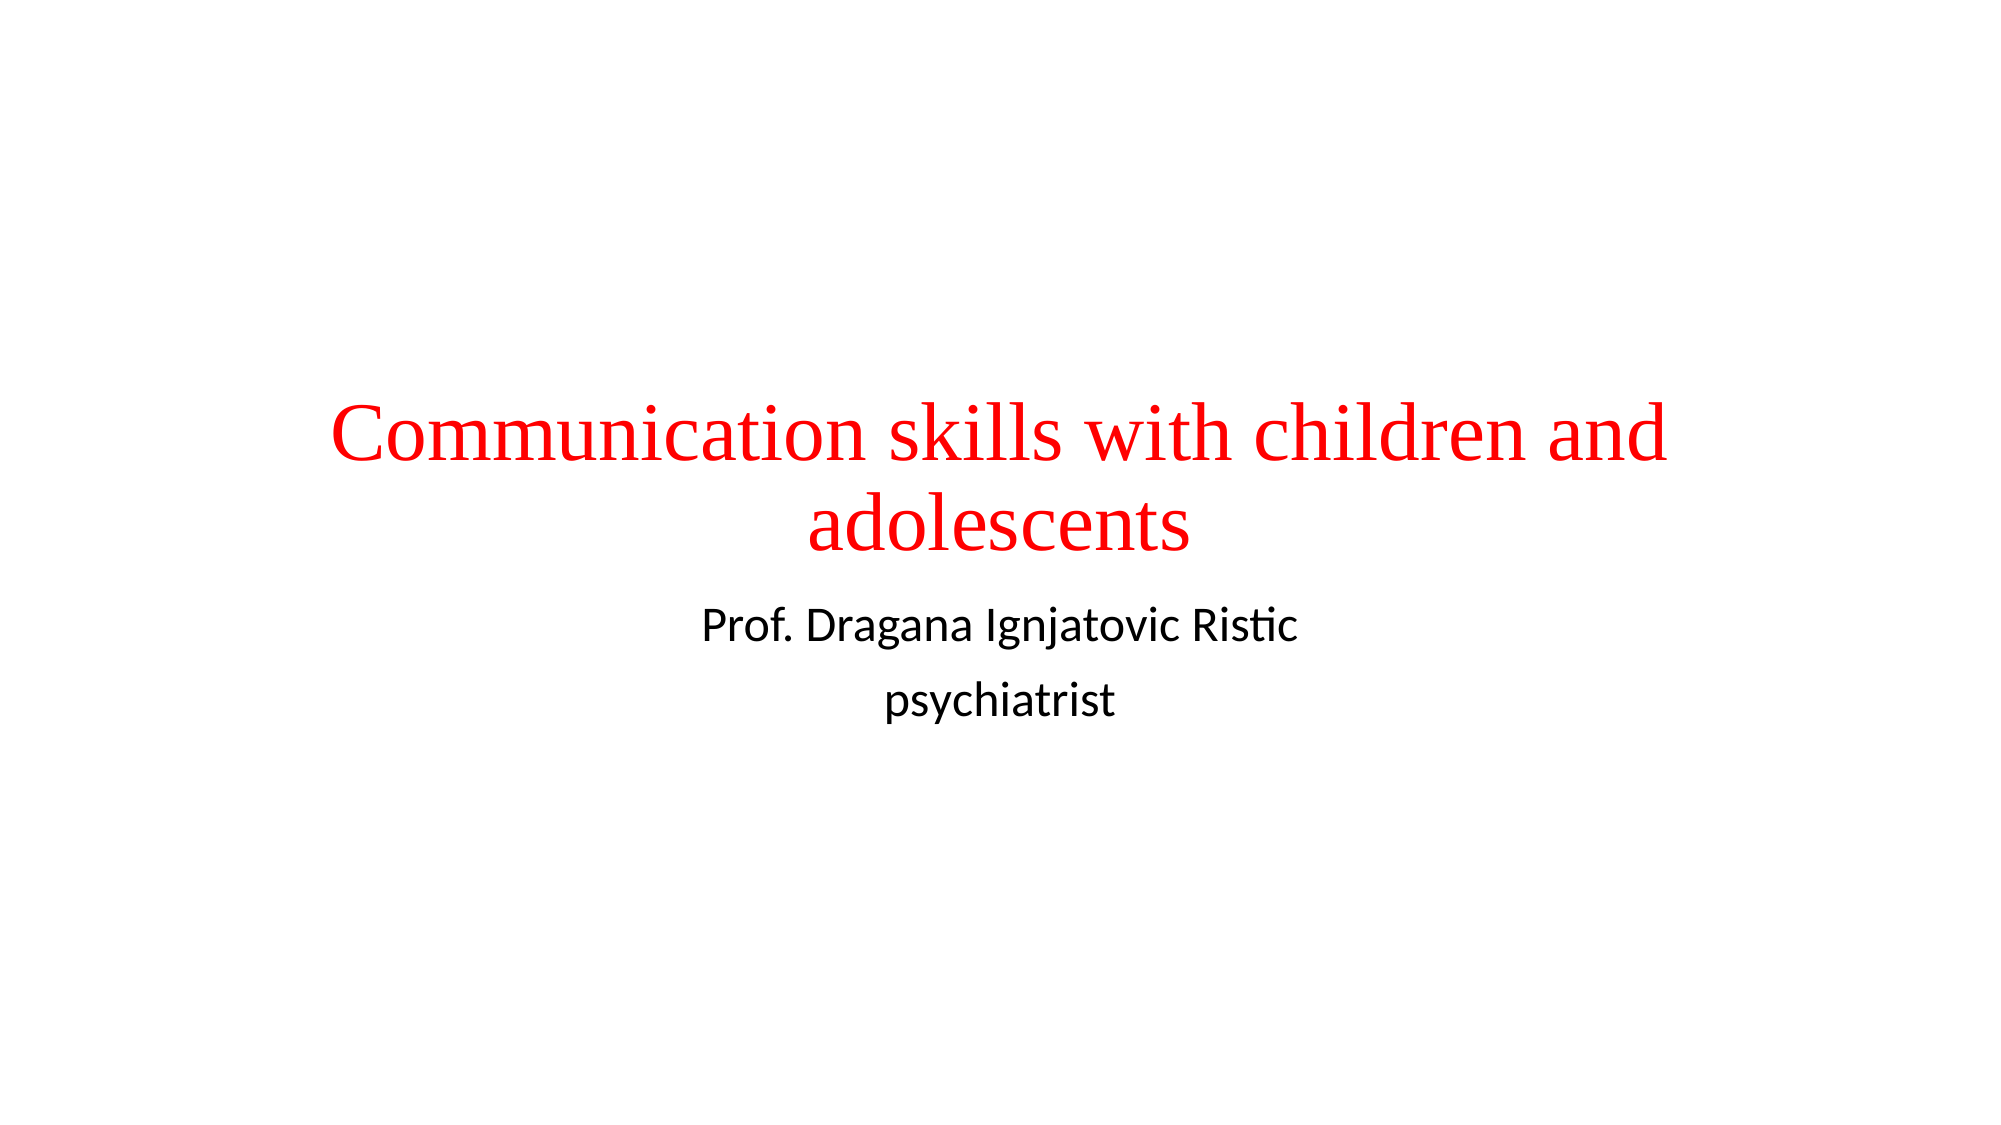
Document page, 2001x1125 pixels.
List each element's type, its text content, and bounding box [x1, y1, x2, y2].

title Communication skills with children and adolescents [249, 184, 1750, 576]
subtitle Prof. Dragana Ignjatovic Ristic psychiatrist [249, 590, 1750, 863]
